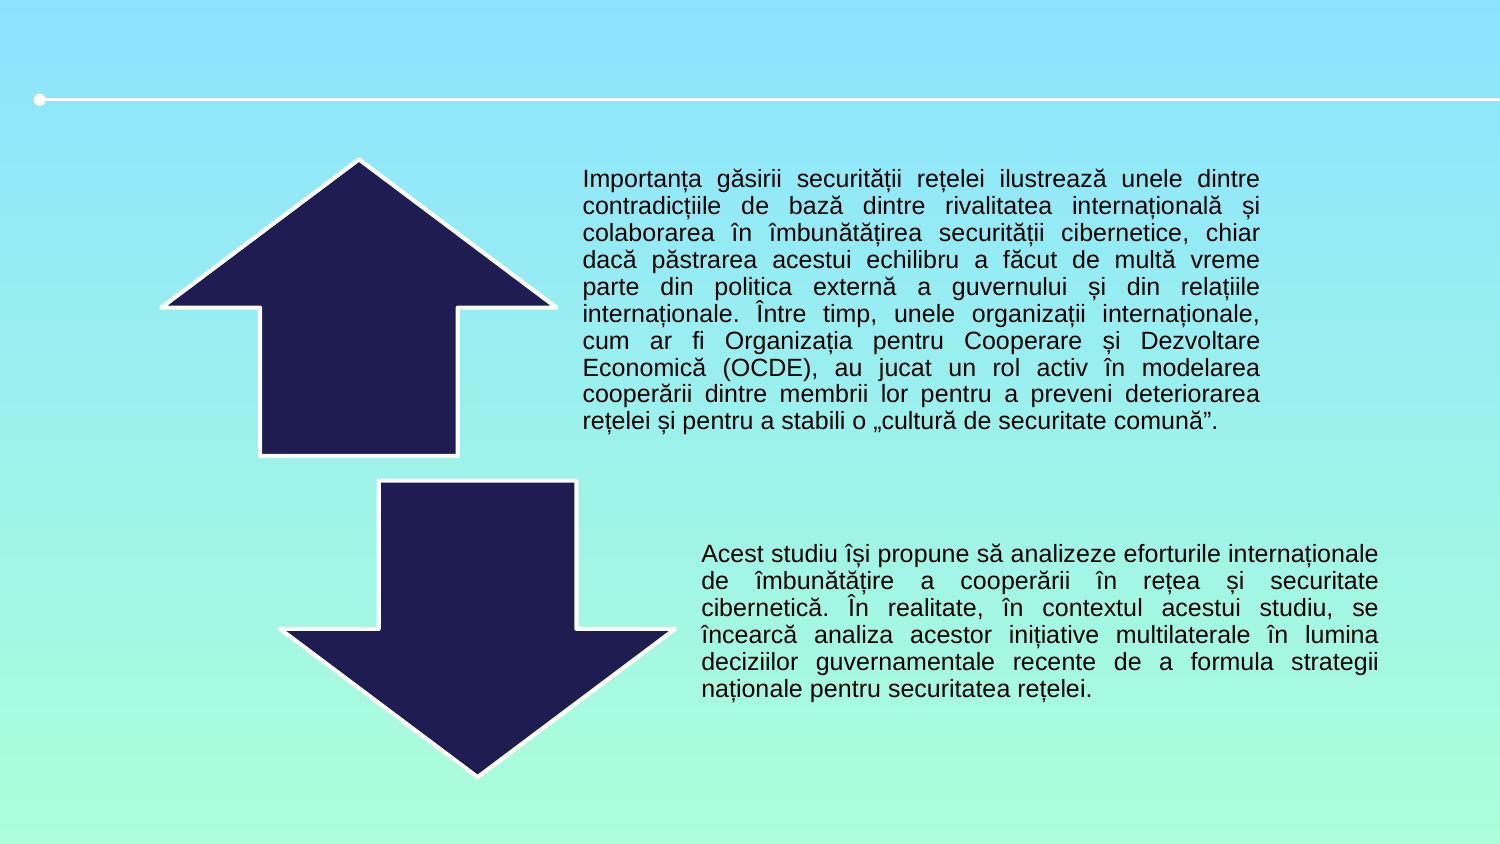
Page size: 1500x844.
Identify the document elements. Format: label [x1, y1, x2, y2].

text_box [146, 159, 1410, 778]
